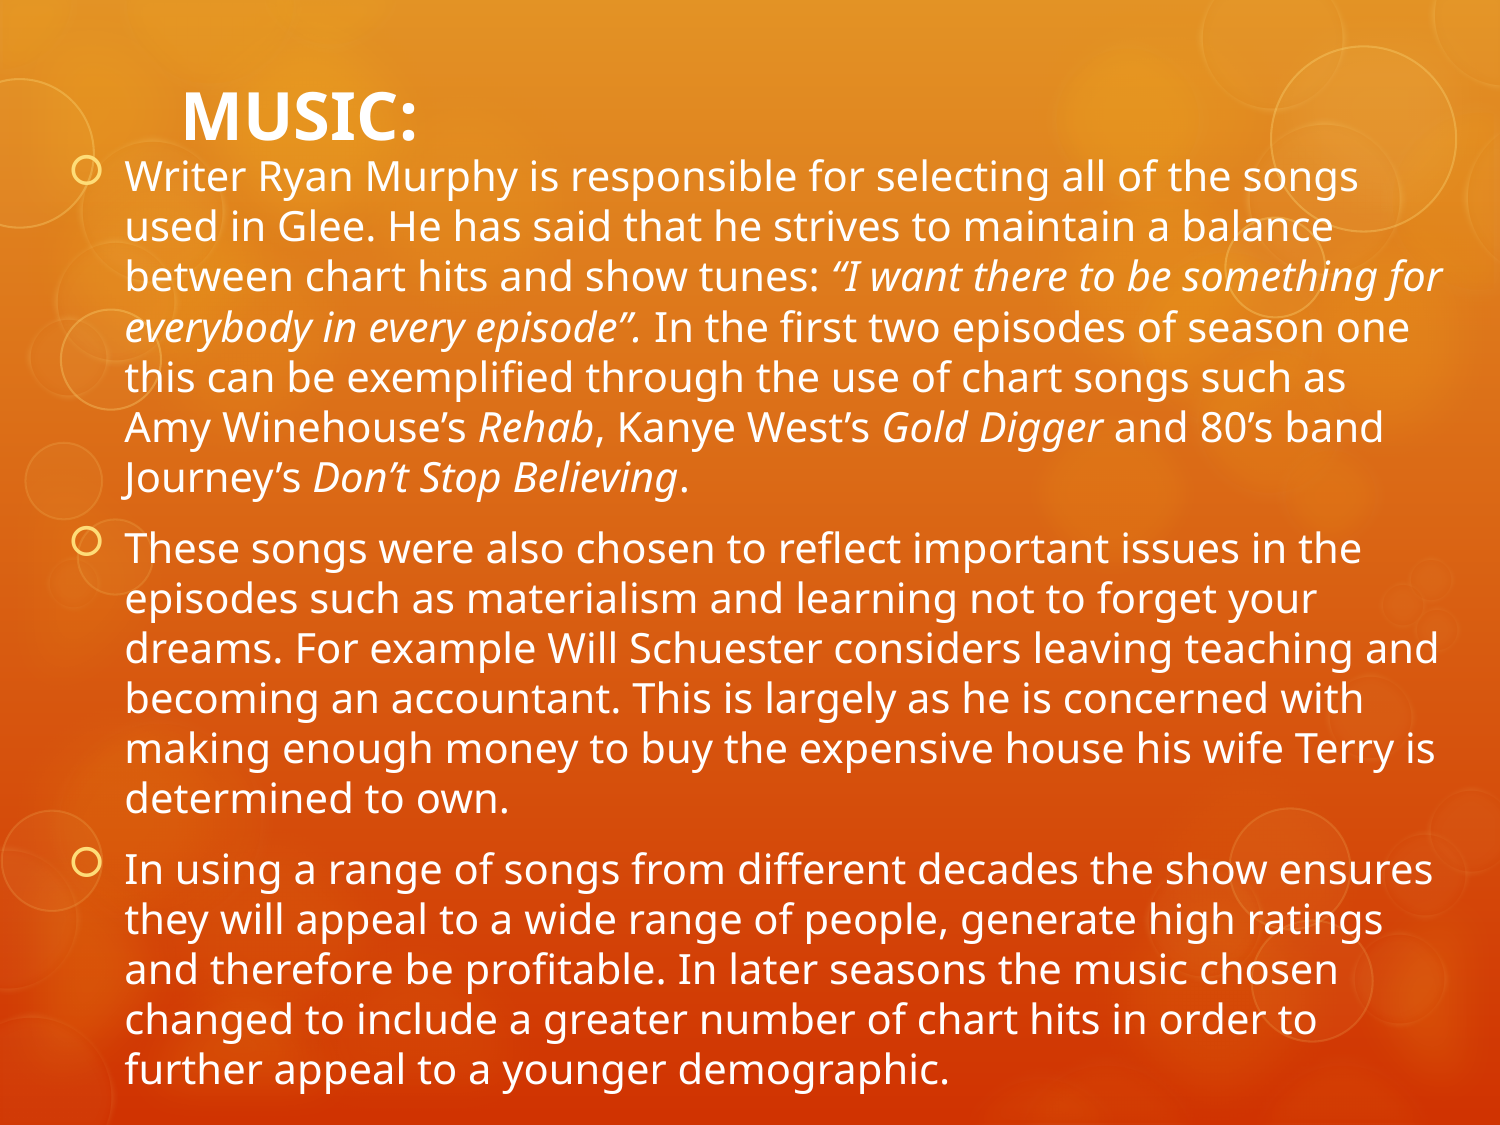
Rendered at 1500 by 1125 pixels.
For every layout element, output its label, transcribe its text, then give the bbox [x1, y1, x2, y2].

list Writer Ryan Murphy is responsible for selecting all of the songs used in Glee. He has said that he strives to maintain a balance between chart hits and show tunes: “I want there to be something for everybody in every episode”. In the first two episodes of season one this can be exemplified through the use of chart songs such as Amy Winehouse’s Rehab, Kanye West’s Gold Digger and 80’s band Journey’s Don’t Stop Believing. These songs were also chosen to reflect important issues in the episodes such as materialism and learning not to forget your dreams. For example Will Schuester considers leaving teaching and becoming an accountant. This is largely as he is concerned with making enough money to buy the expensive house his wife Terry is determined to own. In using a range of songs from different decades the show ensures they will appeal to a wide range of people, generate high ratings and therefore be profitable. In later seasons the music chosen changed to include a greater number of chart hits in order to further appeal to a younger demographic. [53, 137, 1459, 1106]
title MUSIC: [165, 42, 1335, 137]
